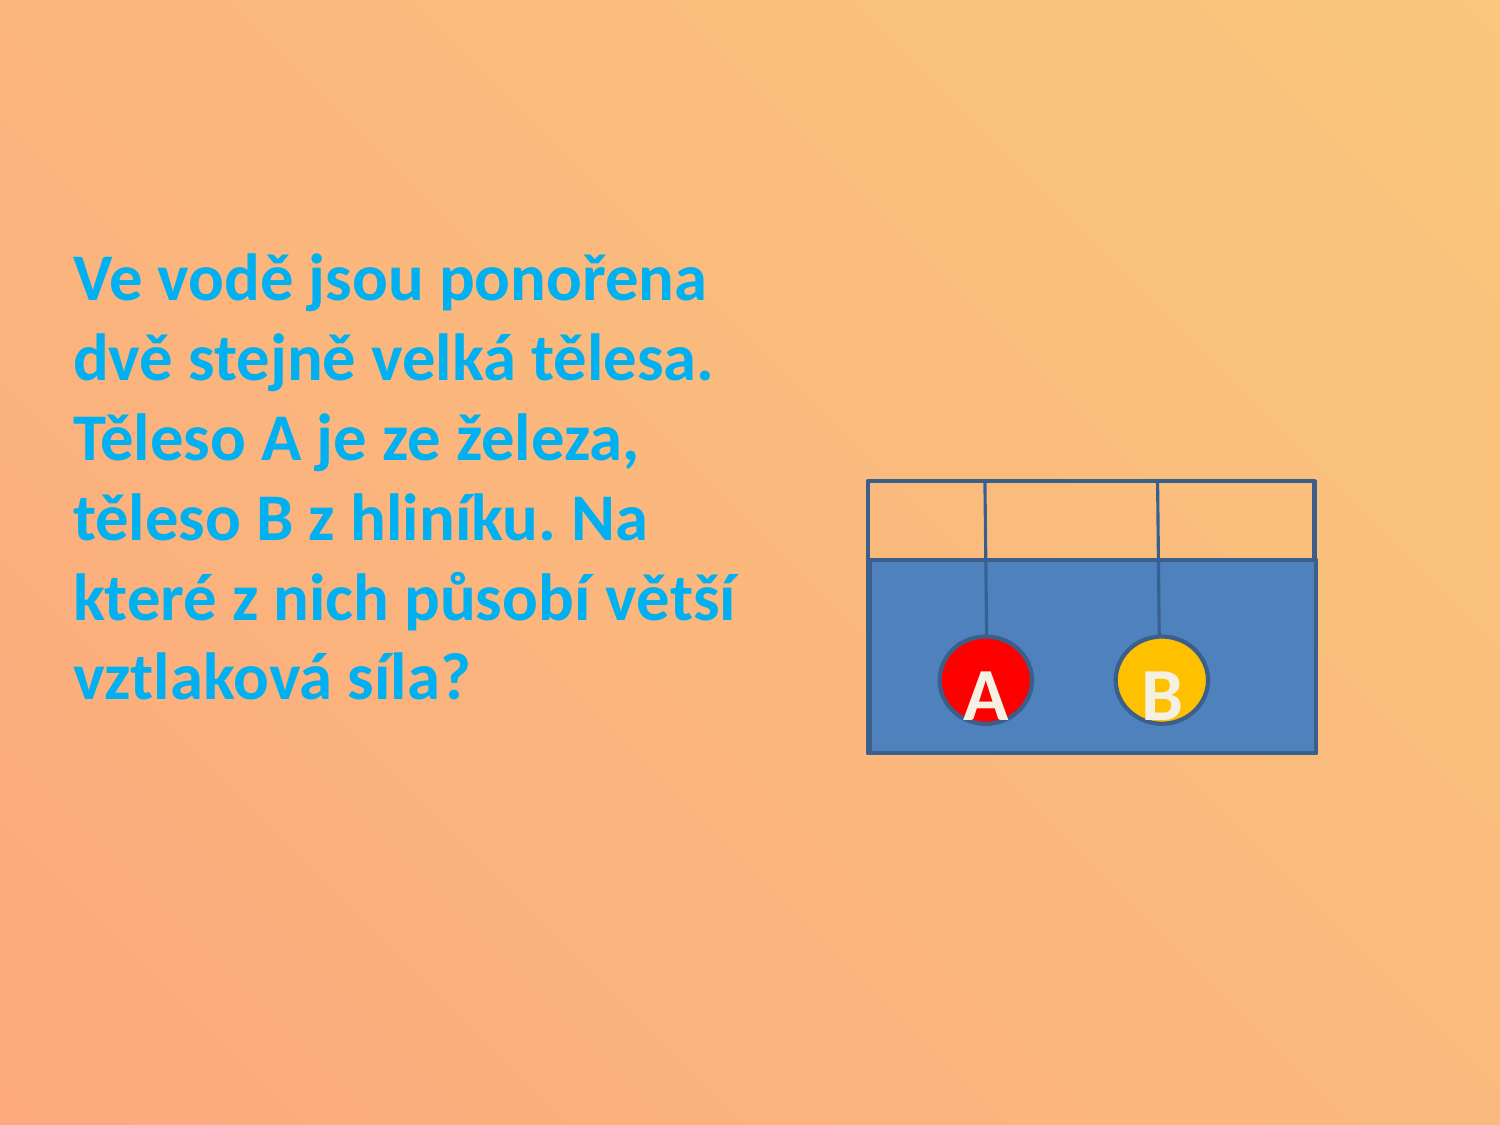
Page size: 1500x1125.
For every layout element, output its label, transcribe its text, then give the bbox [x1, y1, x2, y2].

text_box Ve vodě jsou ponořena dvě stejně velká tělesa. Těleso A je ze železa, těleso B z hliníku. Na které z nich působí větší vztlaková síla? [58, 66, 809, 721]
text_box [867, 481, 1317, 776]
